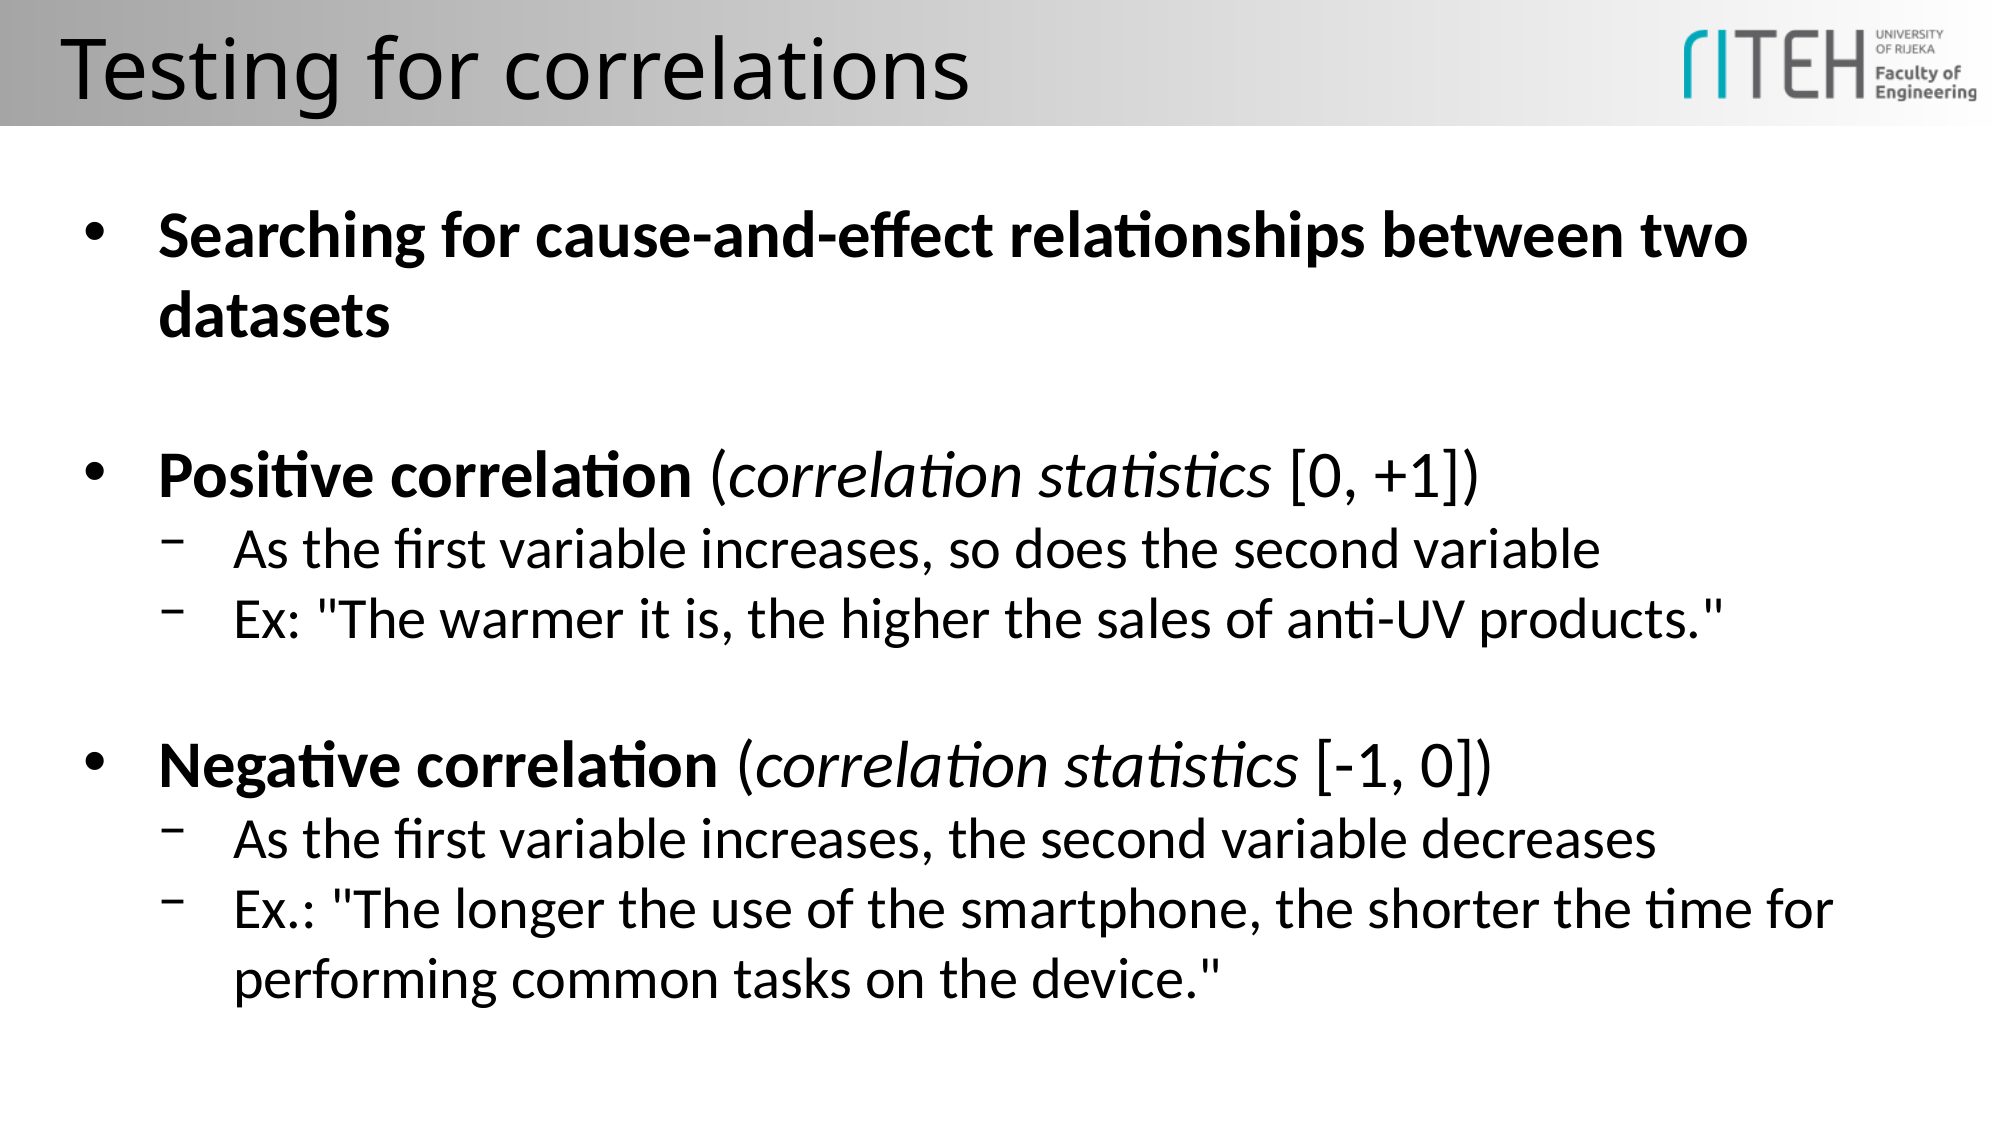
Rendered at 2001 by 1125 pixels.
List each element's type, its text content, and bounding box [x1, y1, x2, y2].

title Testing for correlations [45, 20, 1601, 126]
text_box [0, 0, 2000, 127]
text_box Searching for cause-and-effect relationships between two datasets Positive correlation (correlation statistics [0, +1]) As the first variable increases, so does the second variable Ex: "The warmer it is, the higher the sales of anti-UV products." Negative correlation (correlation statistics [-1, 0]) As the first variable increases, the second variable decreases Ex.: "The longer the use of the smartphone, the shorter the time for performing common tasks on the device." [68, 183, 1932, 1018]
picture [1683, 20, 1977, 107]
